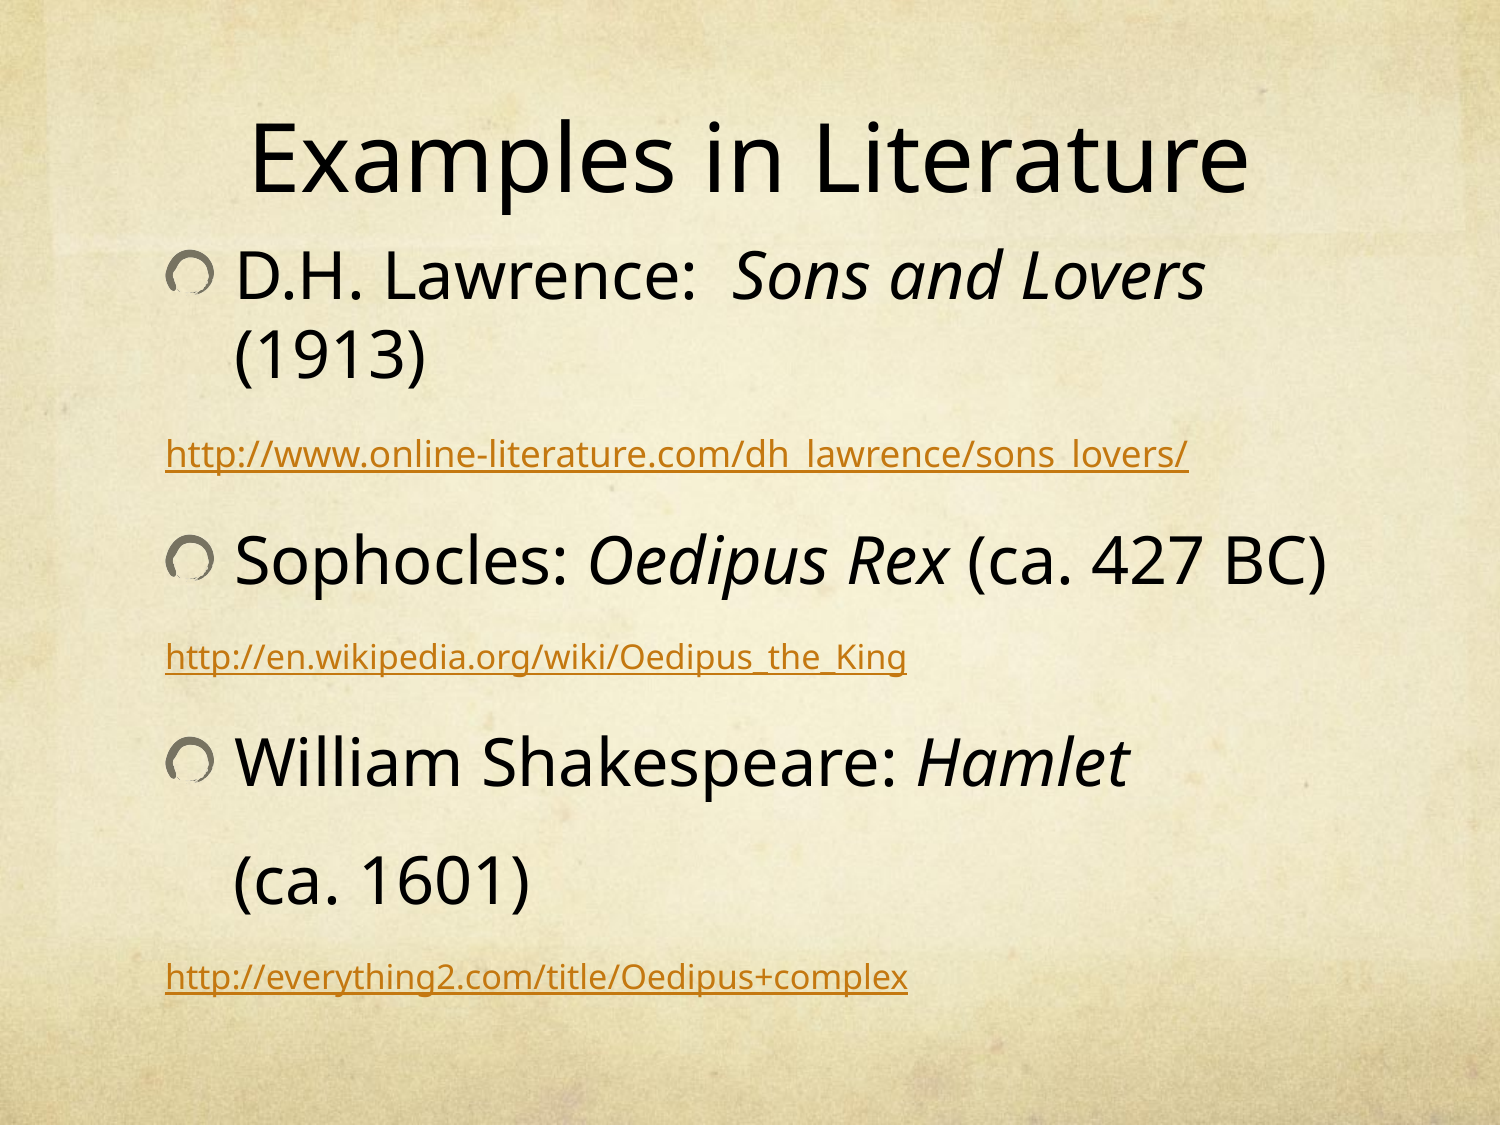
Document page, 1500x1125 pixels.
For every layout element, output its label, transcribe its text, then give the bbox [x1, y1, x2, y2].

picture [0, 0, 1500, 1125]
title Examples in Literature [150, 82, 1350, 224]
list D.H. Lawrence: Sons and Lovers (1913) http://www.online-literature.com/dh_lawrence/sons_lovers/ Sophocles: Oedipus Rex (ca. 427 BC) http://en.wikipedia.org/wiki/Oedipus_the_King William Shakespeare: Hamlet (ca. 1601) http://everything2.com/title/Oedipus+complex [150, 224, 1350, 1038]
